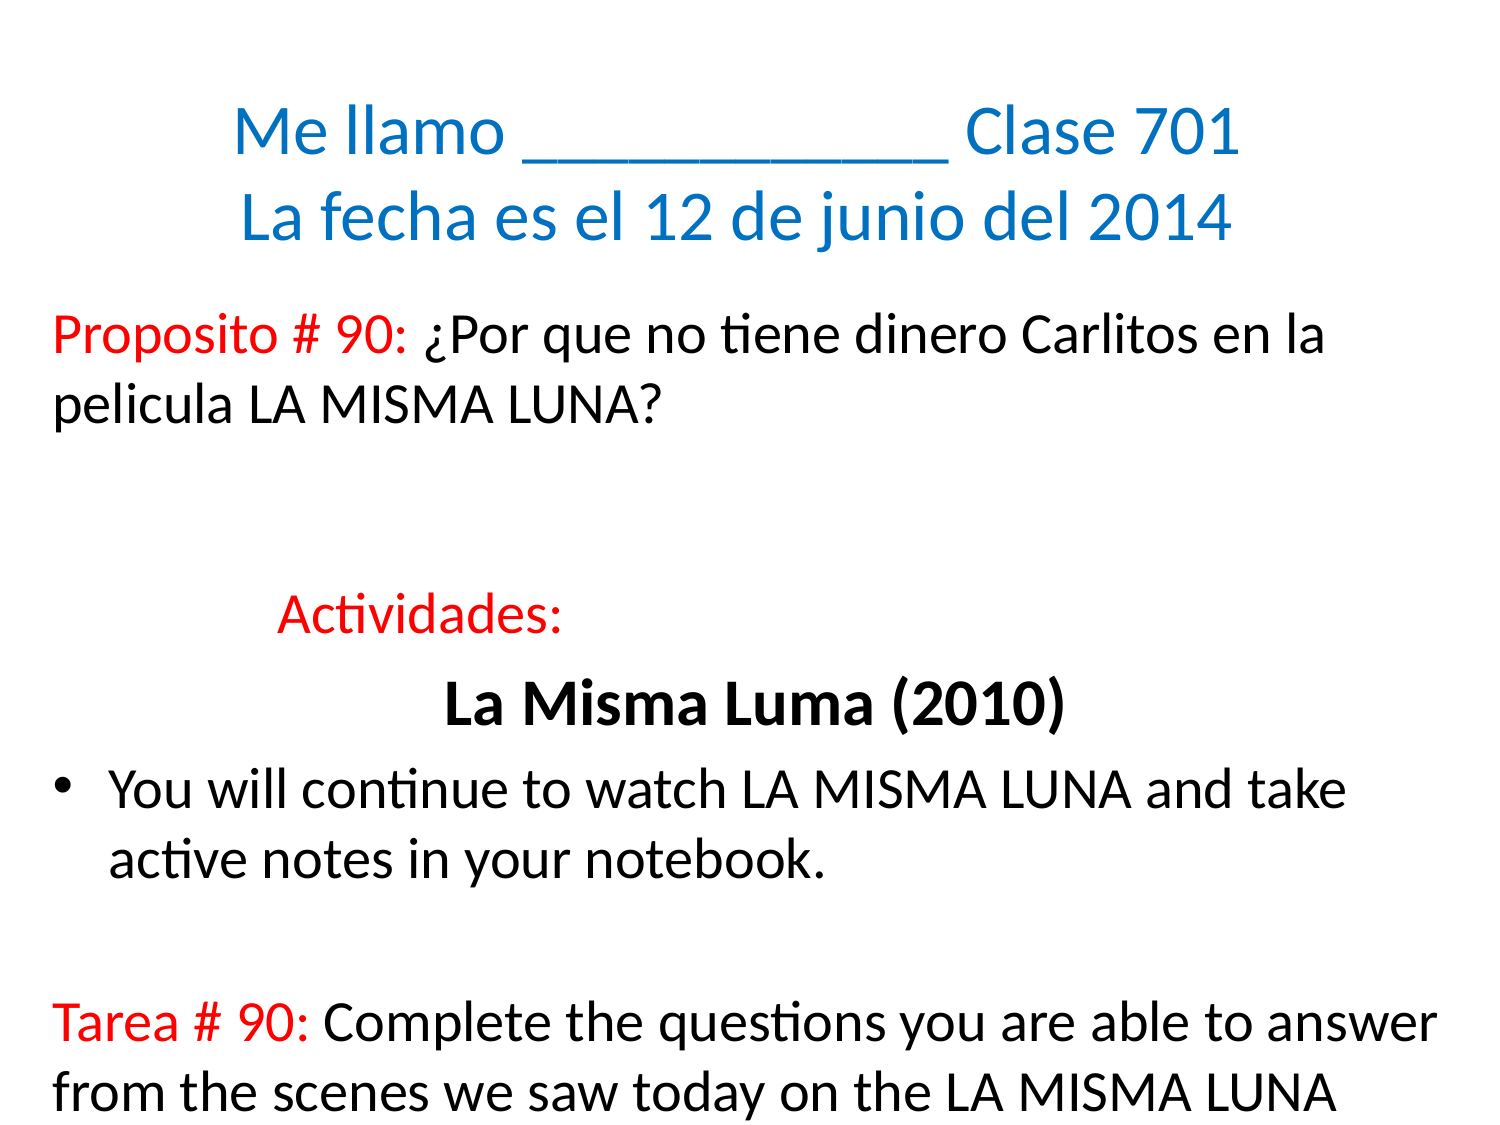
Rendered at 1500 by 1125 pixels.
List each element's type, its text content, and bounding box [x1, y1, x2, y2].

list Proposito # 90: ¿Por que no tiene dinero Carlitos en la pelicula LA MISMA LUNA? Actividades: La Misma Luma (2010) You will continue to watch LA MISMA LUNA and take active notes in your notebook. Tarea # 90: Complete the questions you are able to answer from the scenes we saw today on the LA MISMA LUNA Spanish Study Guide. [37, 287, 1475, 1050]
title Me llamo ____________ Clase 701 La fecha es el 12 de junio del 2014 [62, 75, 1413, 263]
